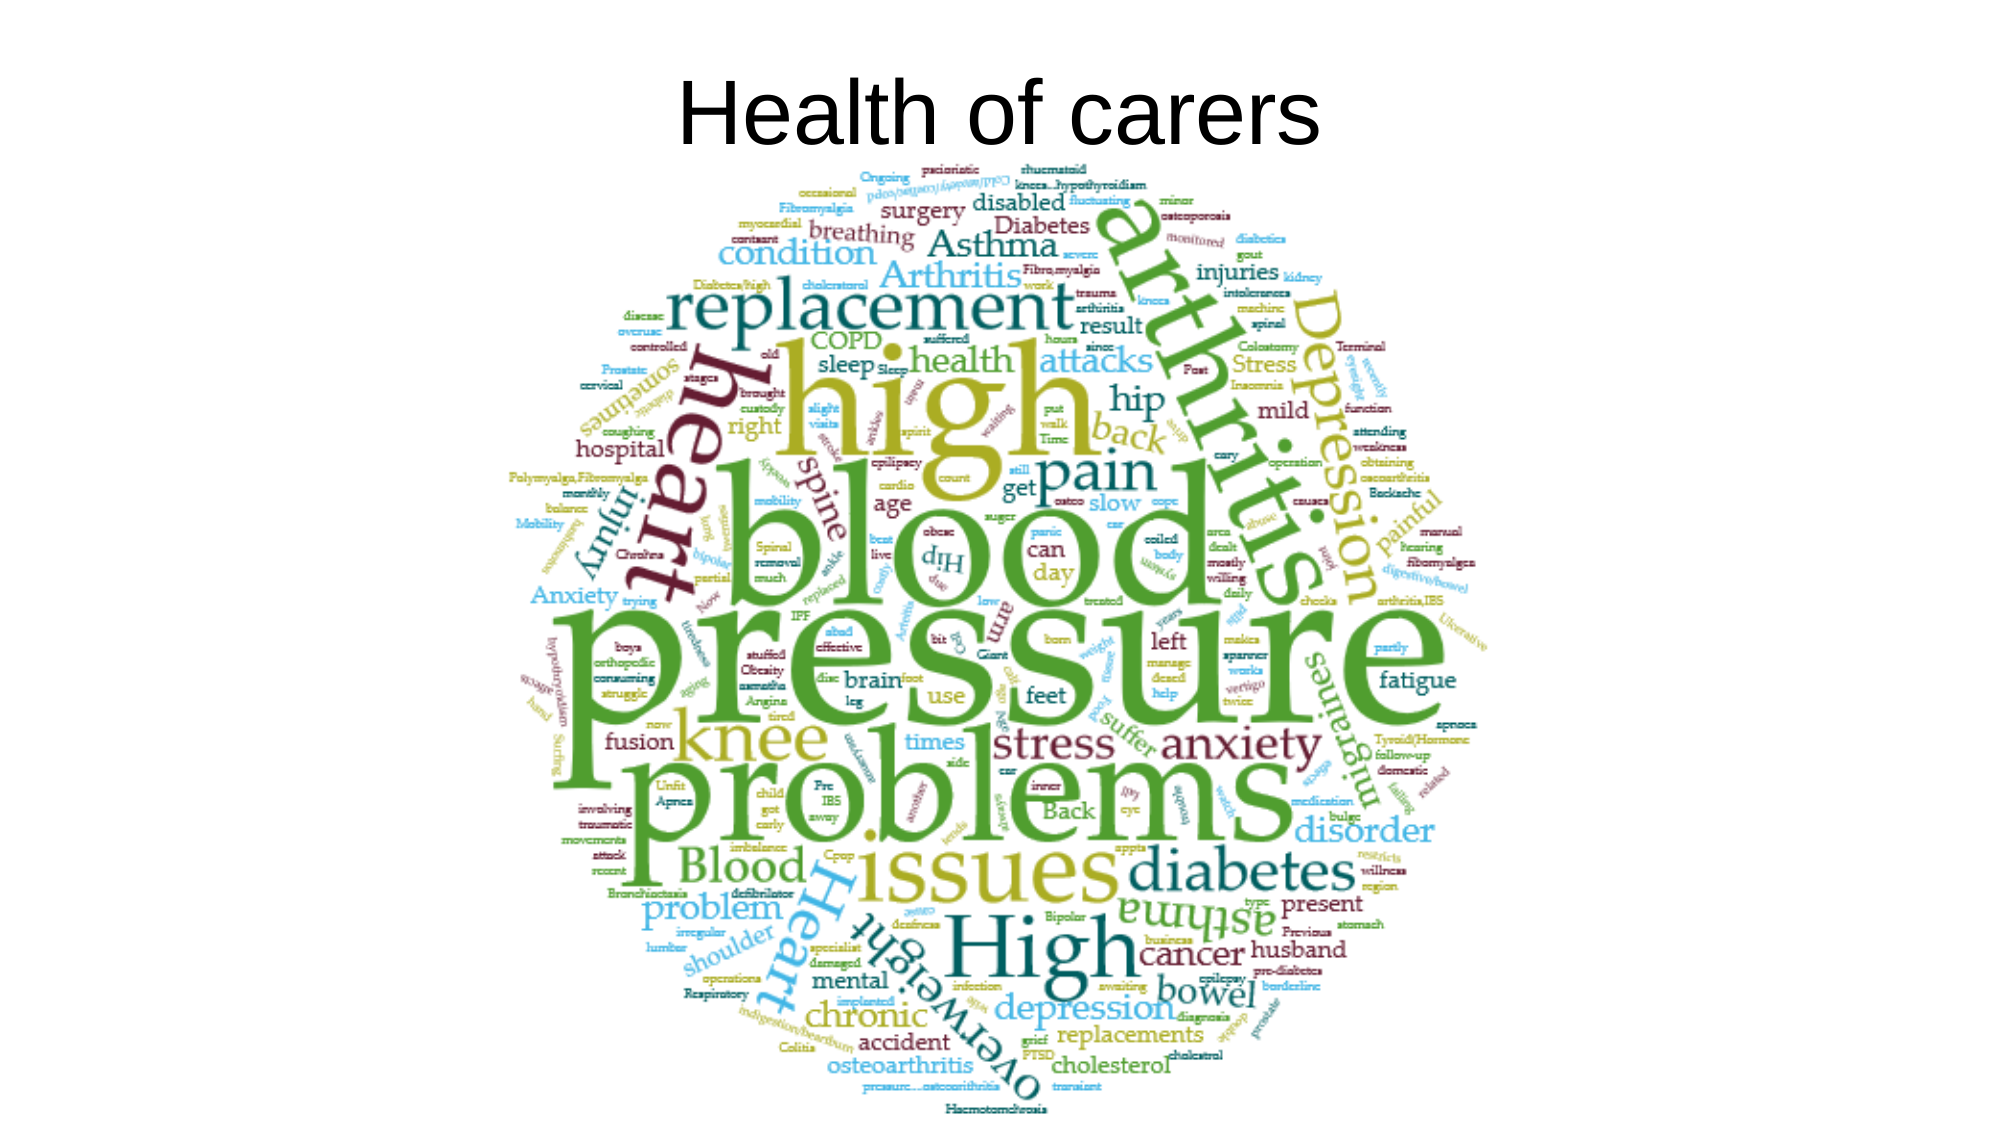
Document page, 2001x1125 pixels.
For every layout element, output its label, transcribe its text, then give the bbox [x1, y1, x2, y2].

title Health of carers [99, 45, 1900, 172]
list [492, 147, 1499, 1125]
